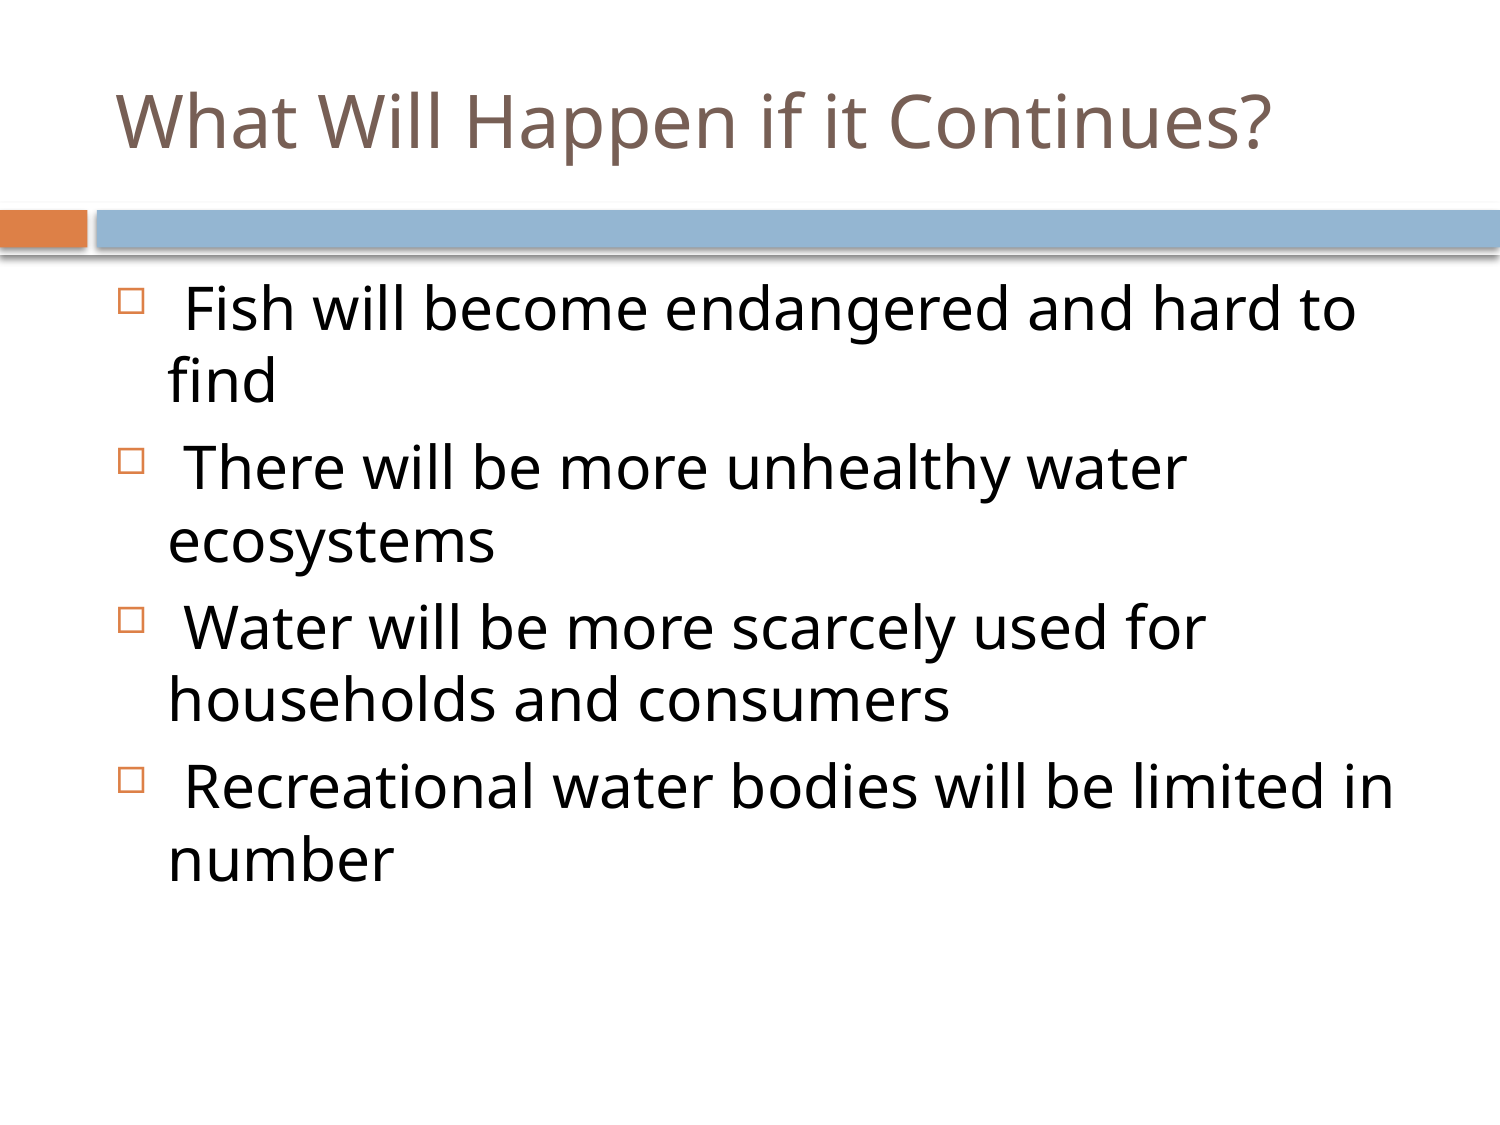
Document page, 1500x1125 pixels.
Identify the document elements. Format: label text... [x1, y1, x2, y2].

list Fish will become endangered and hard to find There will be more unhealthy water ecosystems Water will be more scarcely used for households and consumers Recreational water bodies will be limited in number [100, 262, 1438, 1000]
title What Will Happen if it Continues? [100, 37, 1438, 200]
